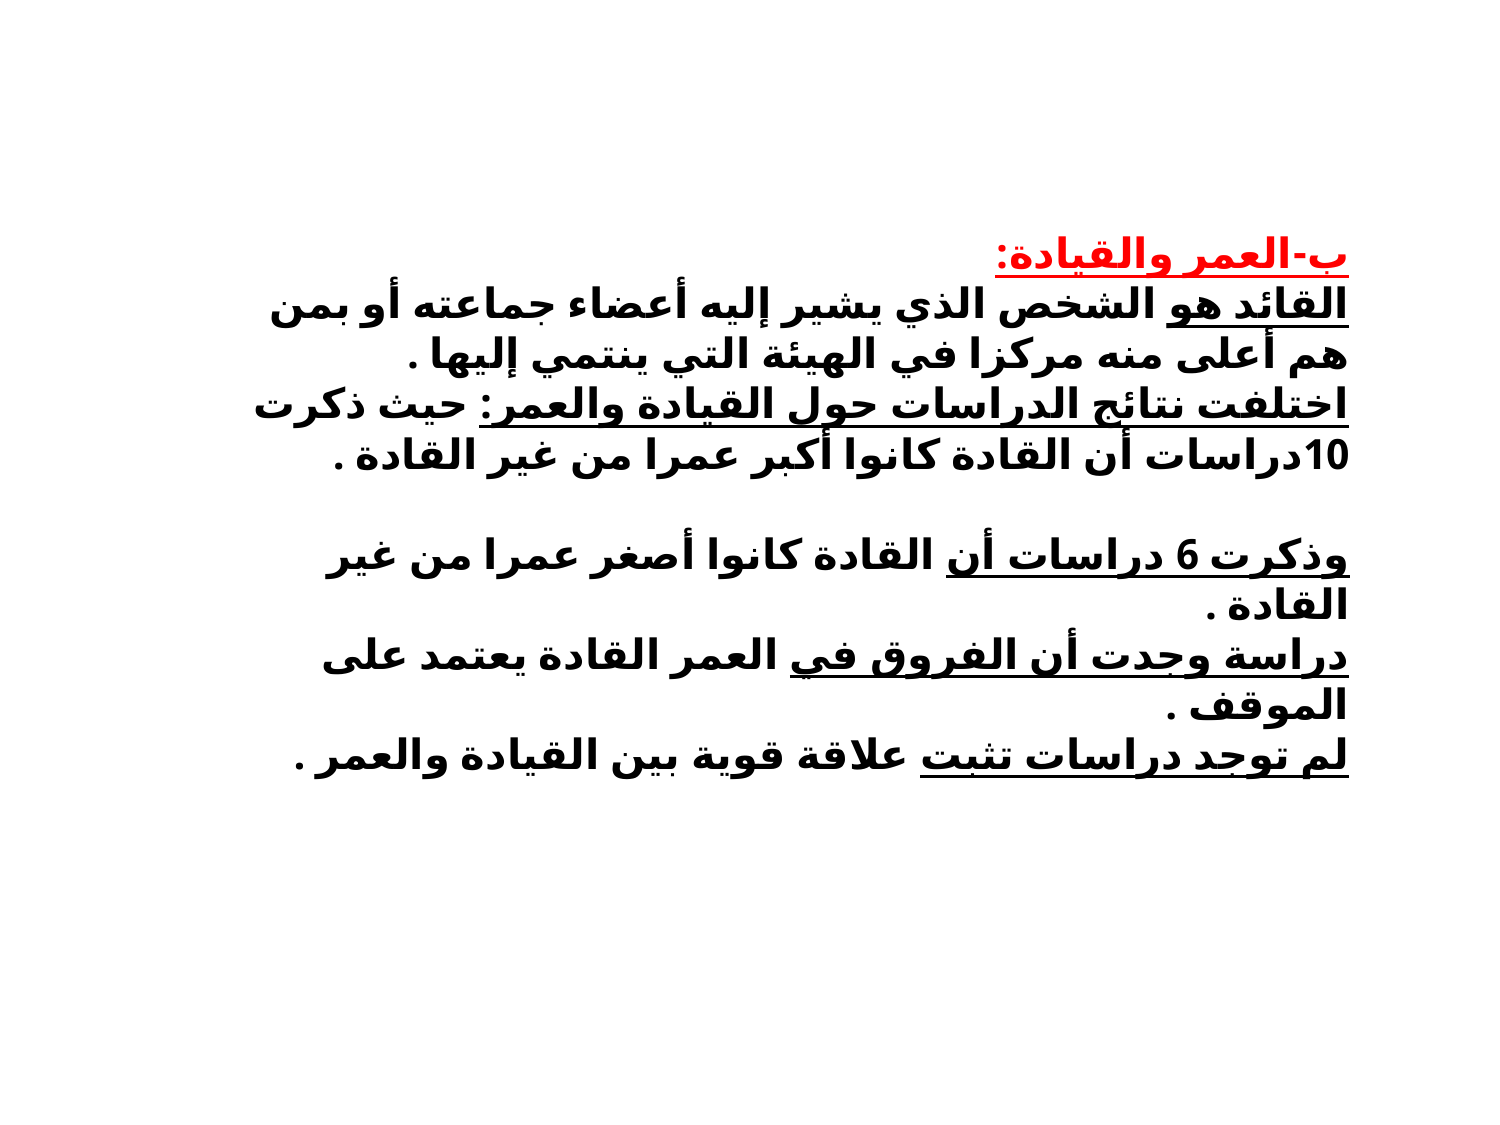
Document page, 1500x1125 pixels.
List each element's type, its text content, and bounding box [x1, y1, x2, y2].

text_box ب-العمر والقيادة: القائد هو الشخص الذي يشير إليه أعضاء جماعته أو بمن هم أعلى منه مركزا في الهيئة التي ينتمي إليها . اختلفت نتائج الدراسات حول القيادة والعمر: حيث ذكرت 10دراسات أن القادة كانوا أكبر عمرا من غير القادة . وذكرت 6 دراسات أن القادة كانوا أصغر عمرا من غير القادة . دراسة وجدت أن الفروق في العمر القادة يعتمد على الموقف . لم توجد دراسات تثبت علاقة قوية بين القيادة والعمر . [206, 219, 1365, 785]
